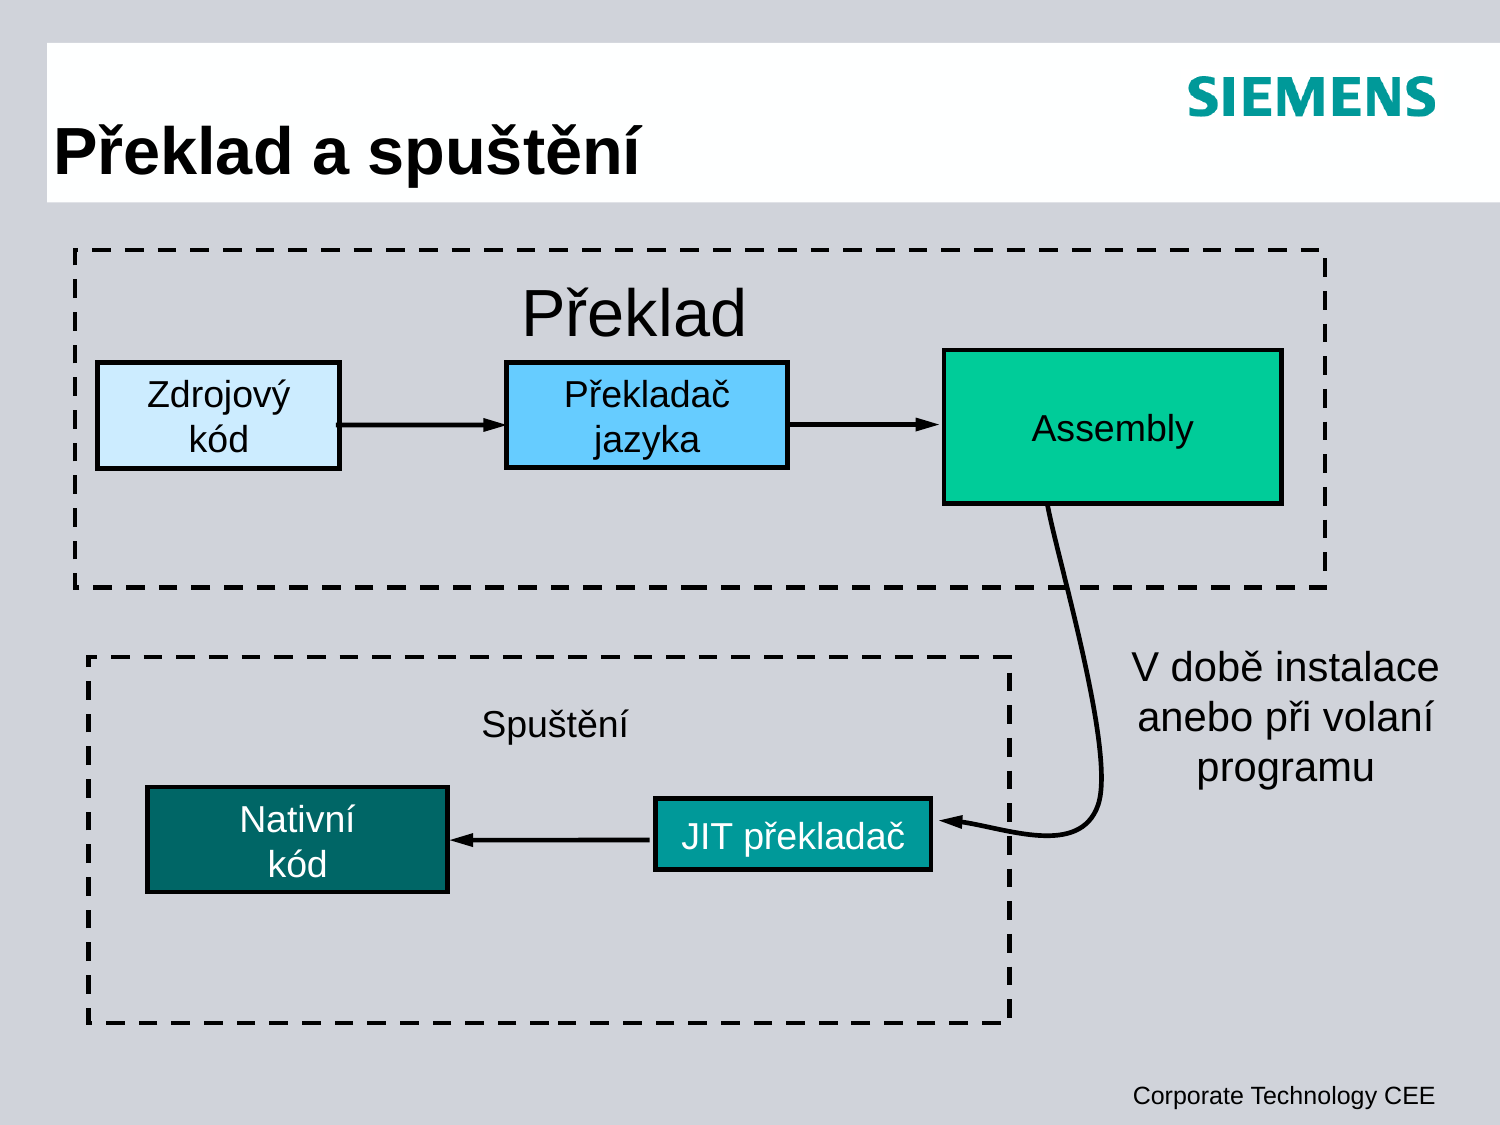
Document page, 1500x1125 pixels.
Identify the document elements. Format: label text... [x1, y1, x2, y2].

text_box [449, 798, 932, 870]
text_box Překlad [506, 262, 763, 358]
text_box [335, 362, 788, 468]
text_box [88, 656, 1010, 1023]
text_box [938, 503, 1500, 858]
title Překlad a spuštění [52, 0, 1395, 188]
picture [1395, 69, 1444, 123]
text_box [75, 249, 1325, 588]
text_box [785, 349, 1282, 504]
